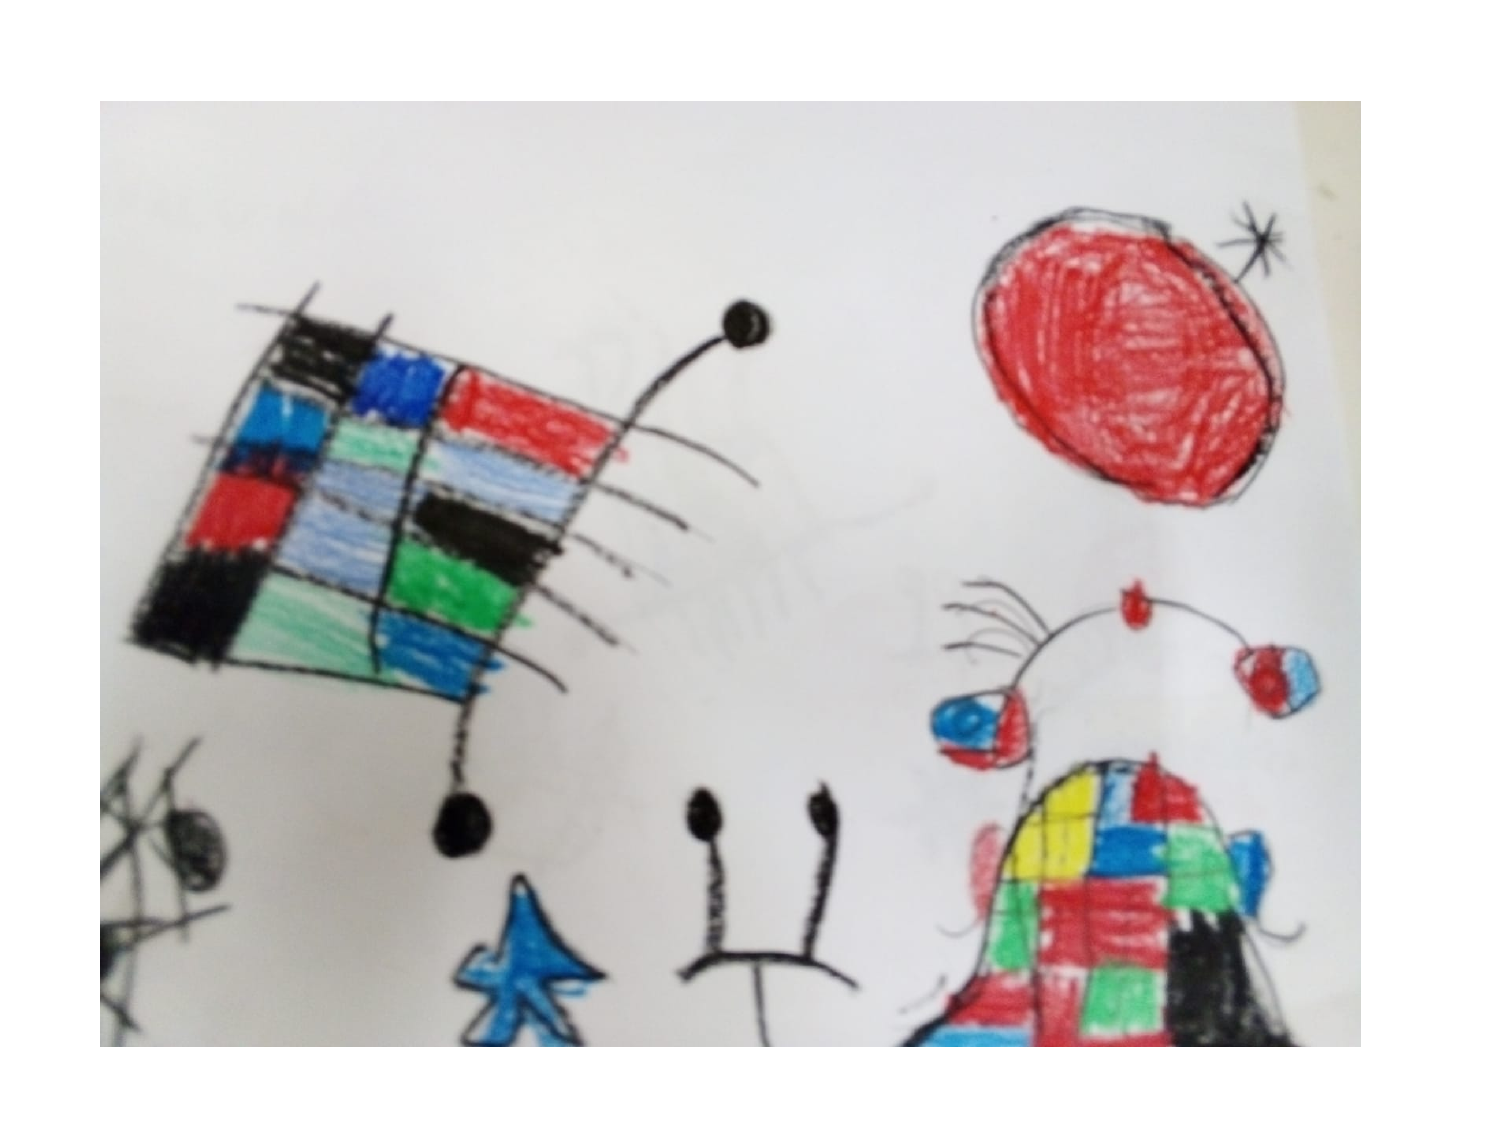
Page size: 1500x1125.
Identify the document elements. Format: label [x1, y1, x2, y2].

list [100, 101, 1361, 1048]
